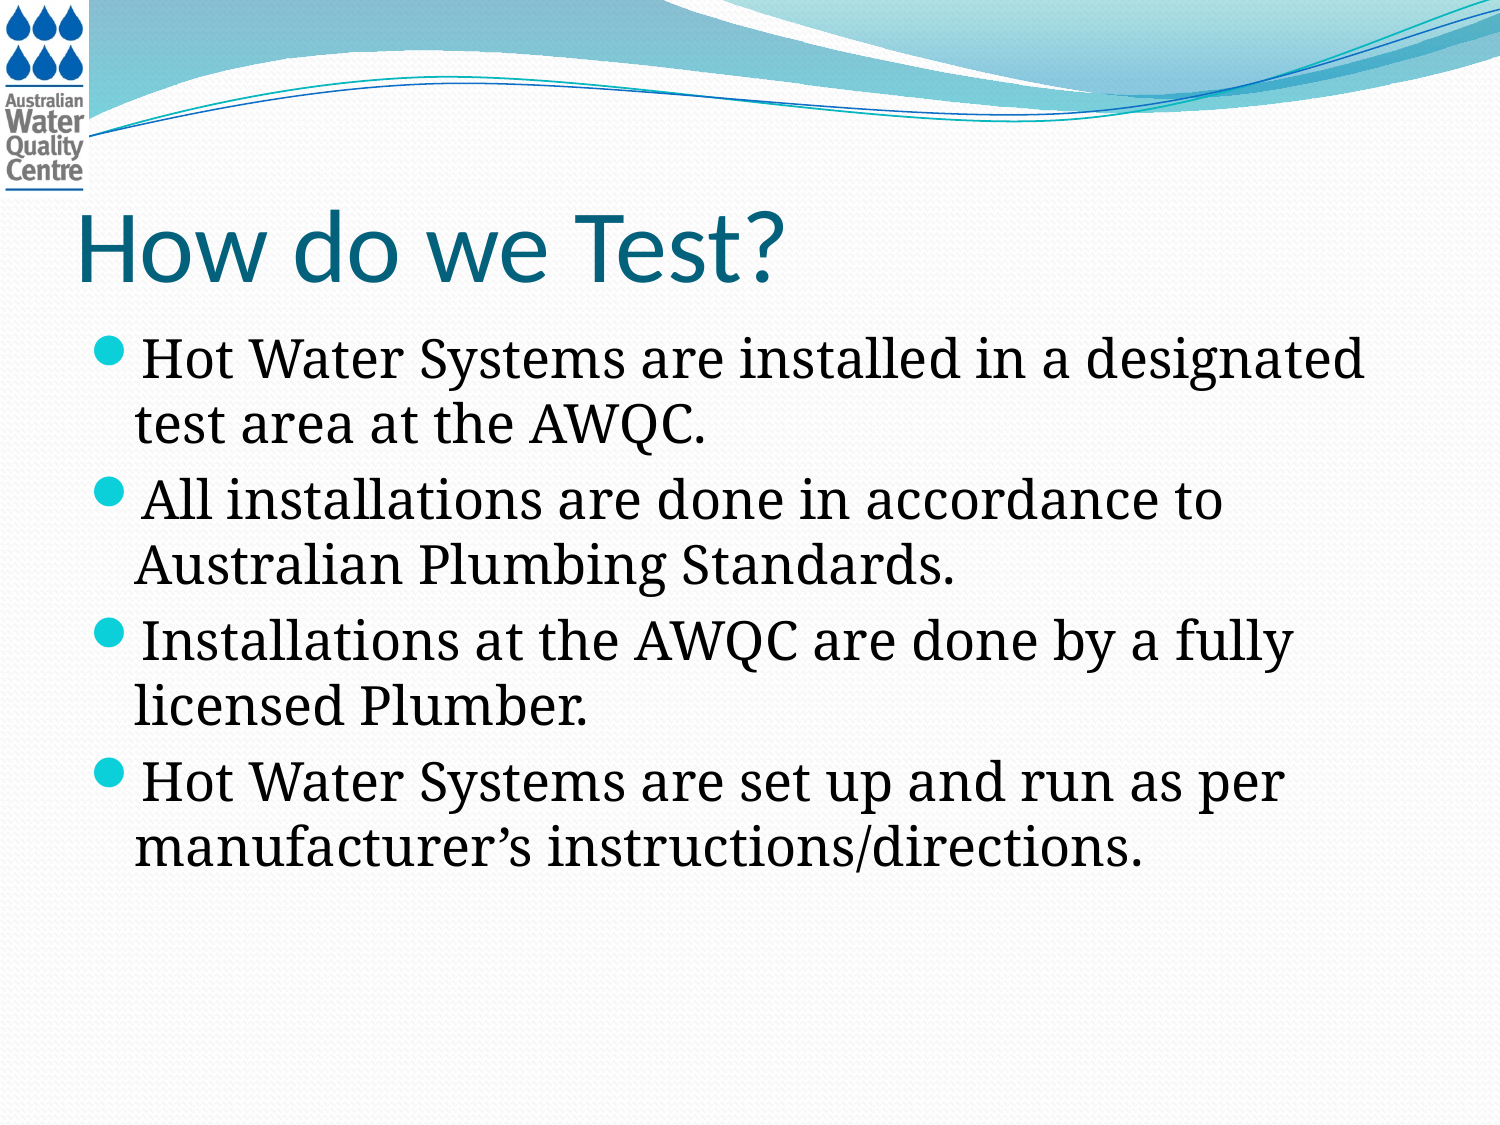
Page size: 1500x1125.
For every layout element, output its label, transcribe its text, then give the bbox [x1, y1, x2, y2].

title How do we Test? [75, 115, 1425, 303]
picture [0, 0, 89, 197]
list Hot Water Systems are installed in a designated test area at the AWQC. All installations are done in accordance to Australian Plumbing Standards. Installations at the AWQC are done by a fully licensed Plumber. Hot Water Systems are set up and run as per manufacturer’s instructions/directions. [75, 317, 1425, 1038]
